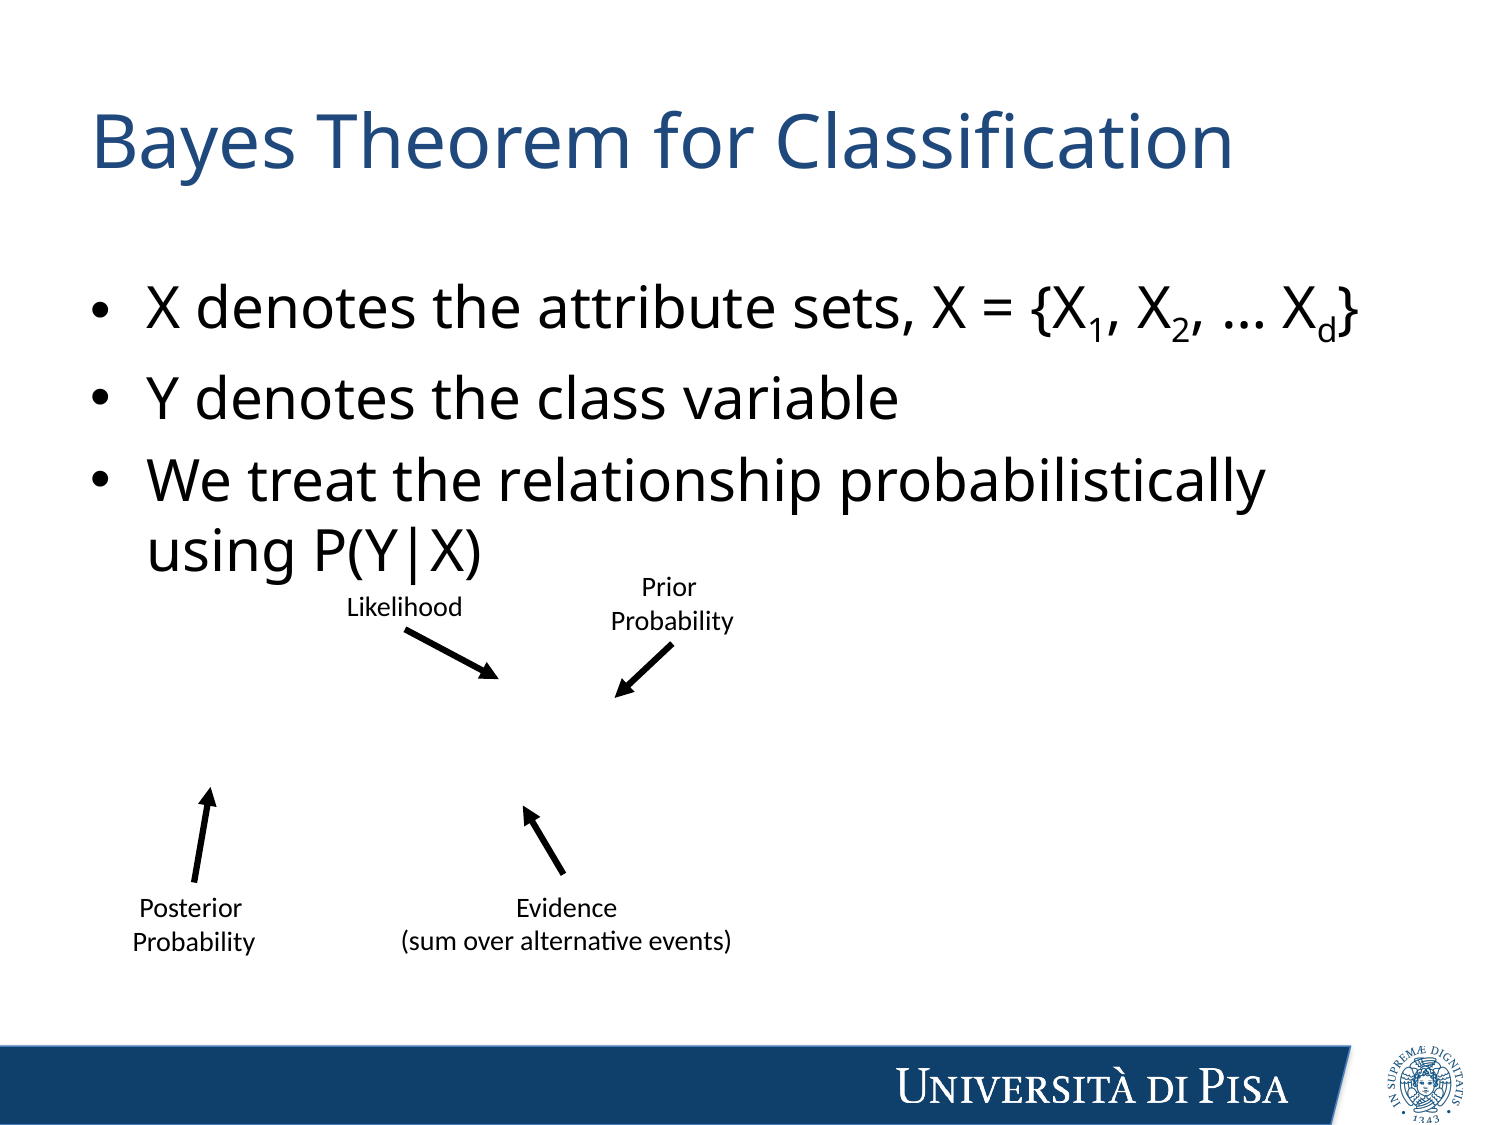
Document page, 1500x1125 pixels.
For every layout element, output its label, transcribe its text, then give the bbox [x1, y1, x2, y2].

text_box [614, 644, 673, 699]
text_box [404, 629, 500, 680]
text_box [522, 805, 564, 875]
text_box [193, 786, 211, 883]
text_box Posterior Probability [117, 882, 271, 965]
text_box Likelihood [332, 580, 478, 630]
title Bayes Theorem for Classification [75, 45, 1425, 233]
text_box Evidence (sum over alternative events) [385, 881, 748, 964]
text_box Prior Probability [595, 561, 749, 644]
